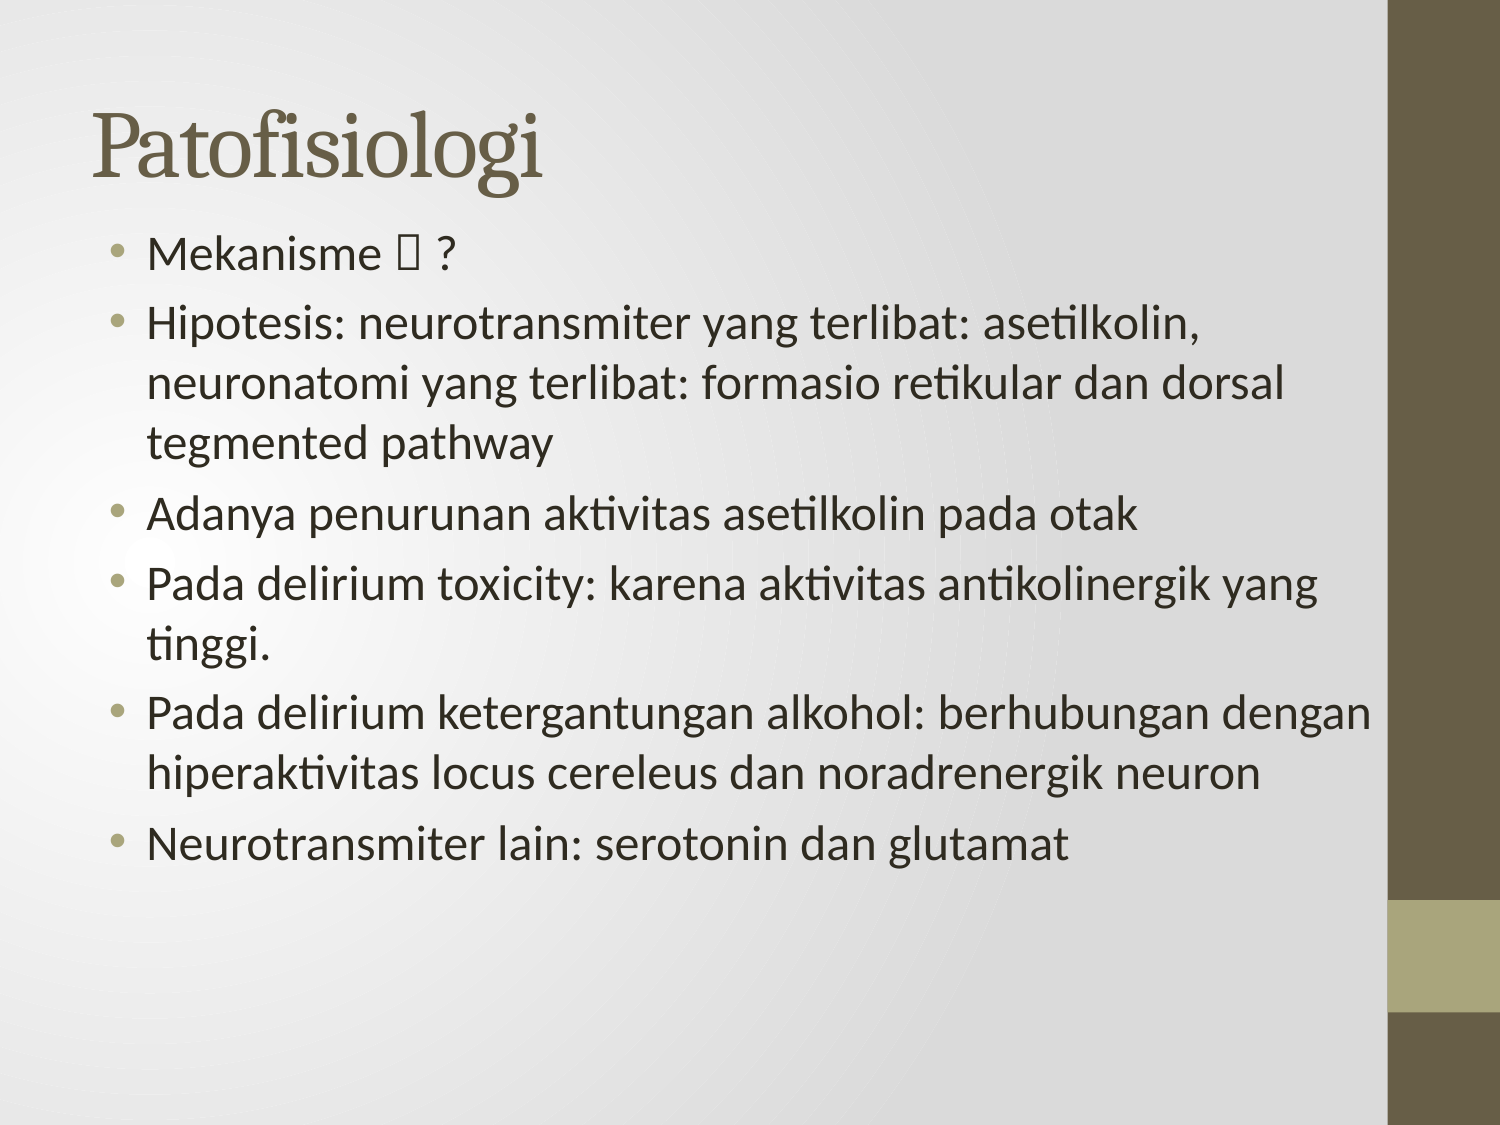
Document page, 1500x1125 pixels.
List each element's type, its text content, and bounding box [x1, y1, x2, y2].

title Patofisiologi [75, 45, 1325, 212]
list Mekanisme  ? Hipotesis: neurotransmiter yang terlibat: asetilkolin, neuronatomi yang terlibat: formasio retikular dan dorsal tegmented pathway Adanya penurunan aktivitas asetilkolin pada otak Pada delirium toxicity: karena aktivitas antikolinergik yang tinggi. Pada delirium ketergantungan alkohol: berhubungan dengan hiperaktivitas locus cereleus dan noradrenergik neuron Neurotransmiter lain: serotonin dan glutamat [75, 212, 1425, 1005]
